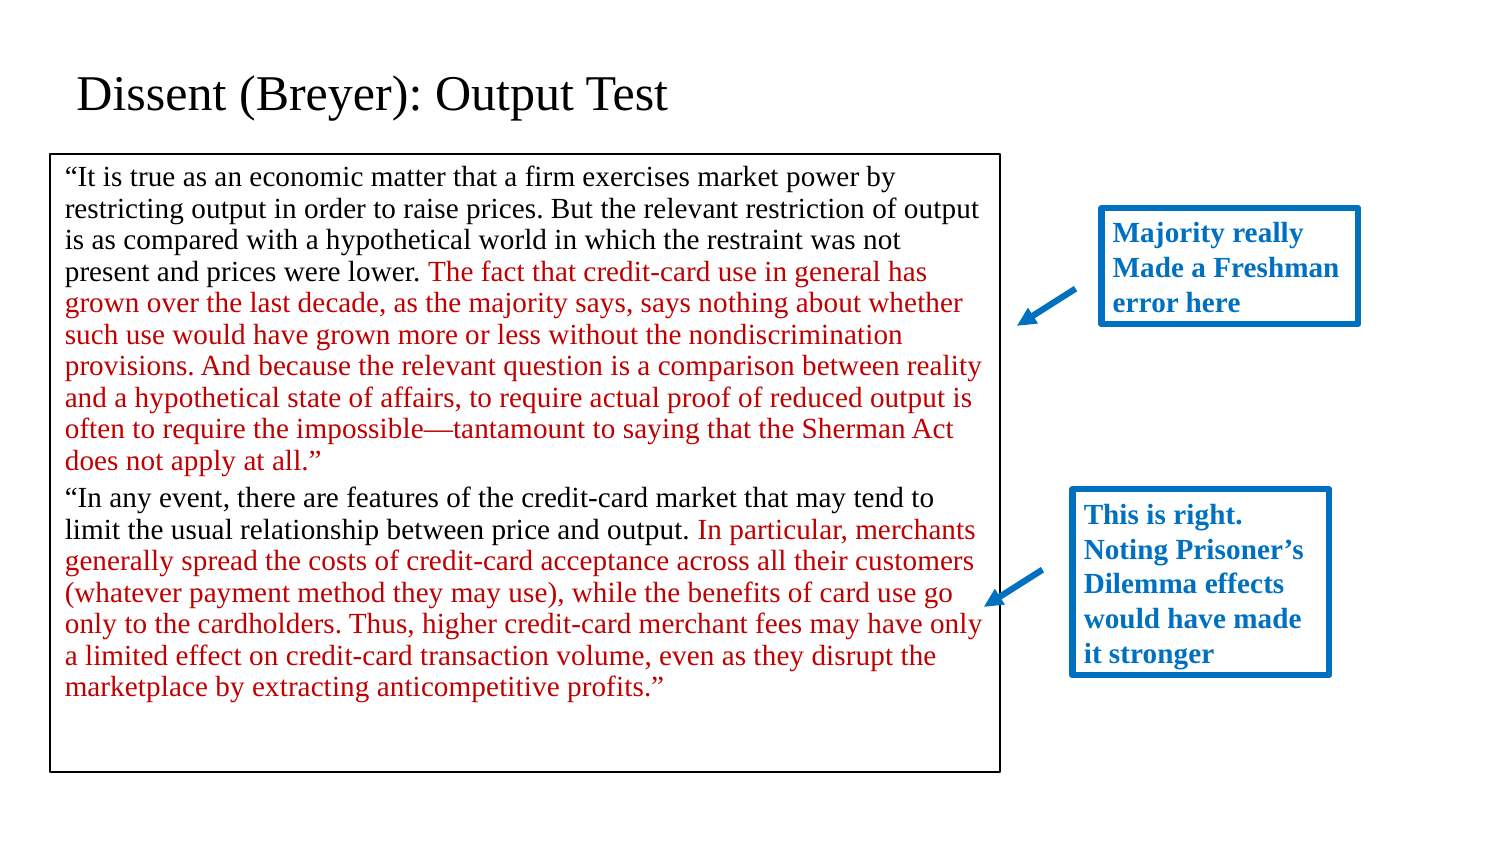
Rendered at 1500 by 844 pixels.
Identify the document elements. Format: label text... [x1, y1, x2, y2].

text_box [983, 569, 1043, 607]
text_box Majority really Made a Freshman error here [1101, 208, 1359, 325]
text_box This is right. Noting Prisoner’s Dilemma effects would have made it stronger [1072, 489, 1330, 676]
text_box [1016, 288, 1076, 326]
title Dissent (Breyer): Output Test [61, 8, 1356, 173]
list “It is true as an economic matter that a firm exercises market power by restricting output in order to raise prices. But the relevant restriction of output is as compared with a hypothetical world in which the restraint was not present and prices were lower. The fact that credit-card use in general has grown over the last decade, as the majority says, says nothing about whether such use would have grown more or less without the nondiscrimination provisions. And because the relevant question is a comparison between reality and a hypothetical state of affairs, to require actual proof of reduced output is often to require the impossible—tantamount to saying that the Sherman Act does not apply at all.” “In any event, there are features of the credit-card market that may tend to limit the usual relationship between price and output. In particular, merchants generally spread the costs of credit-card acceptance across all their customers (whatever payment method they may use), while the benefits of card use go only to the cardholders. Thus, higher credit-card merchant fees may have only a limited effect on credit-card transaction volume, even as they disrupt the marketplace by extracting anticompetitive profits.” [49, 153, 1000, 772]
